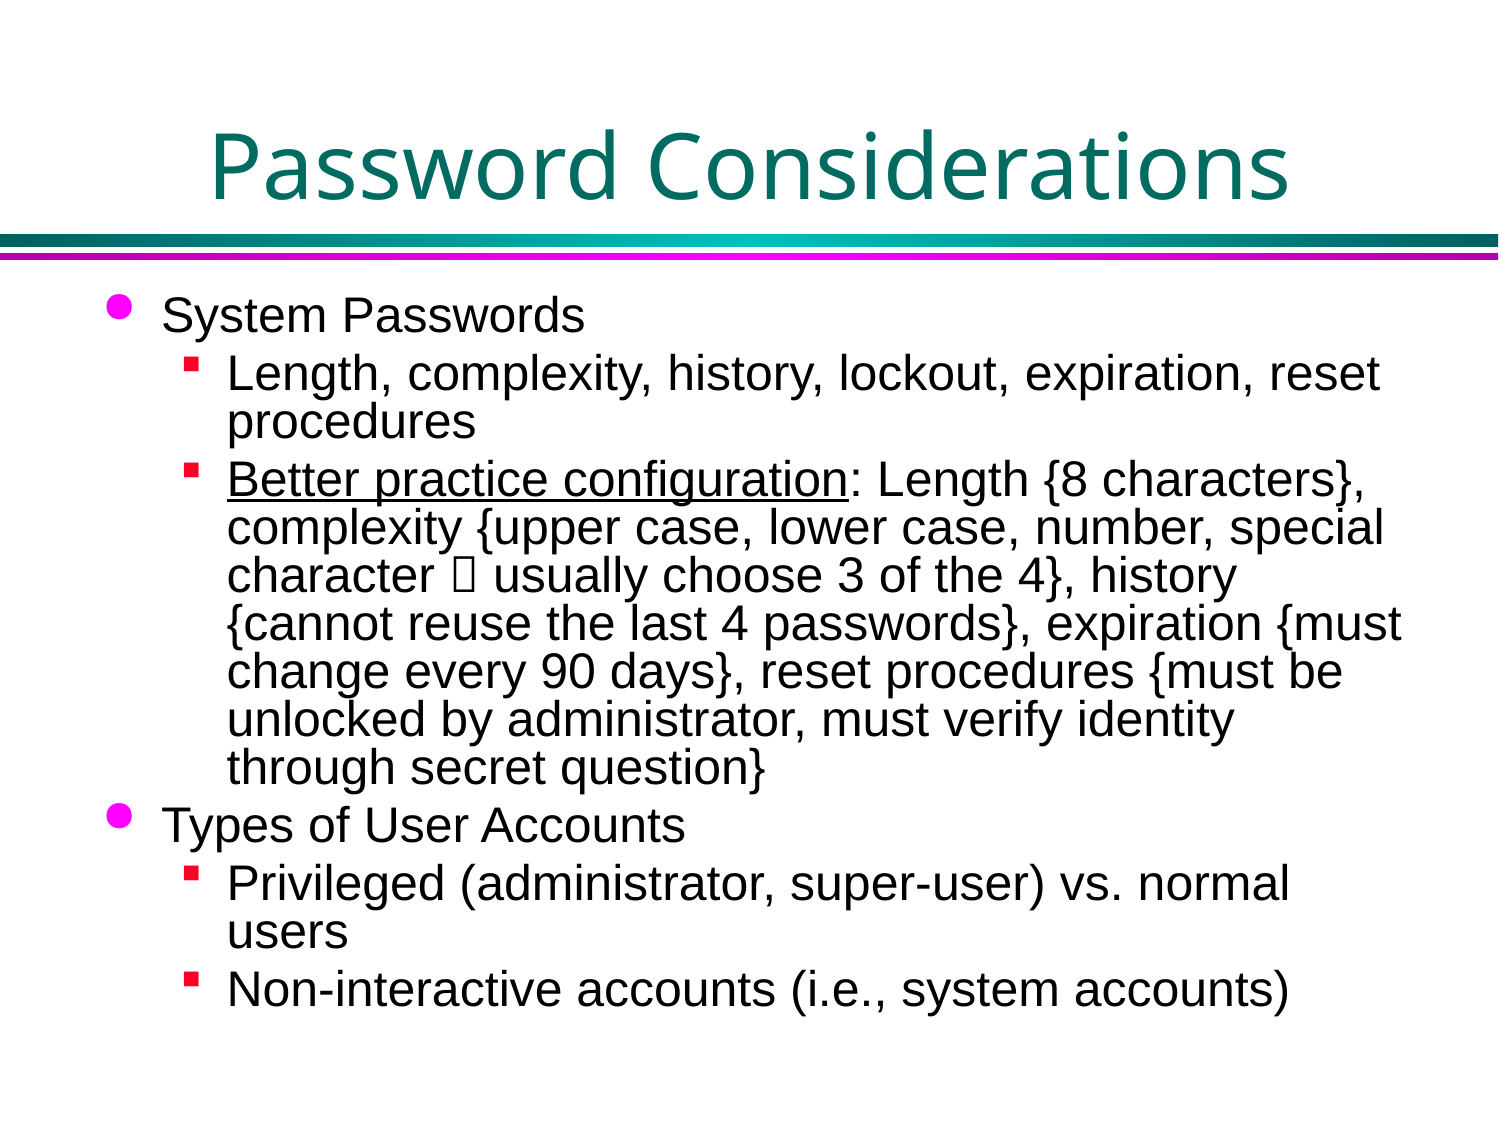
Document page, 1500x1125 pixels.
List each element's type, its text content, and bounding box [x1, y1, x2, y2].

title Password Considerations [111, 36, 1388, 226]
list System Passwords Length, complexity, history, lockout, expiration, reset procedures Better practice configuration: Length {8 characters}, complexity {upper case, lower case, number, special character  usually choose 3 of the 4}, history {cannot reuse the last 4 passwords}, expiration {must change every 90 days}, reset procedures {must be unlocked by administrator, must verify identity through secret question} Types of User Accounts Privileged (administrator, super-user) vs. normal users Non-interactive accounts (i.e., system accounts) [89, 286, 1422, 1075]
